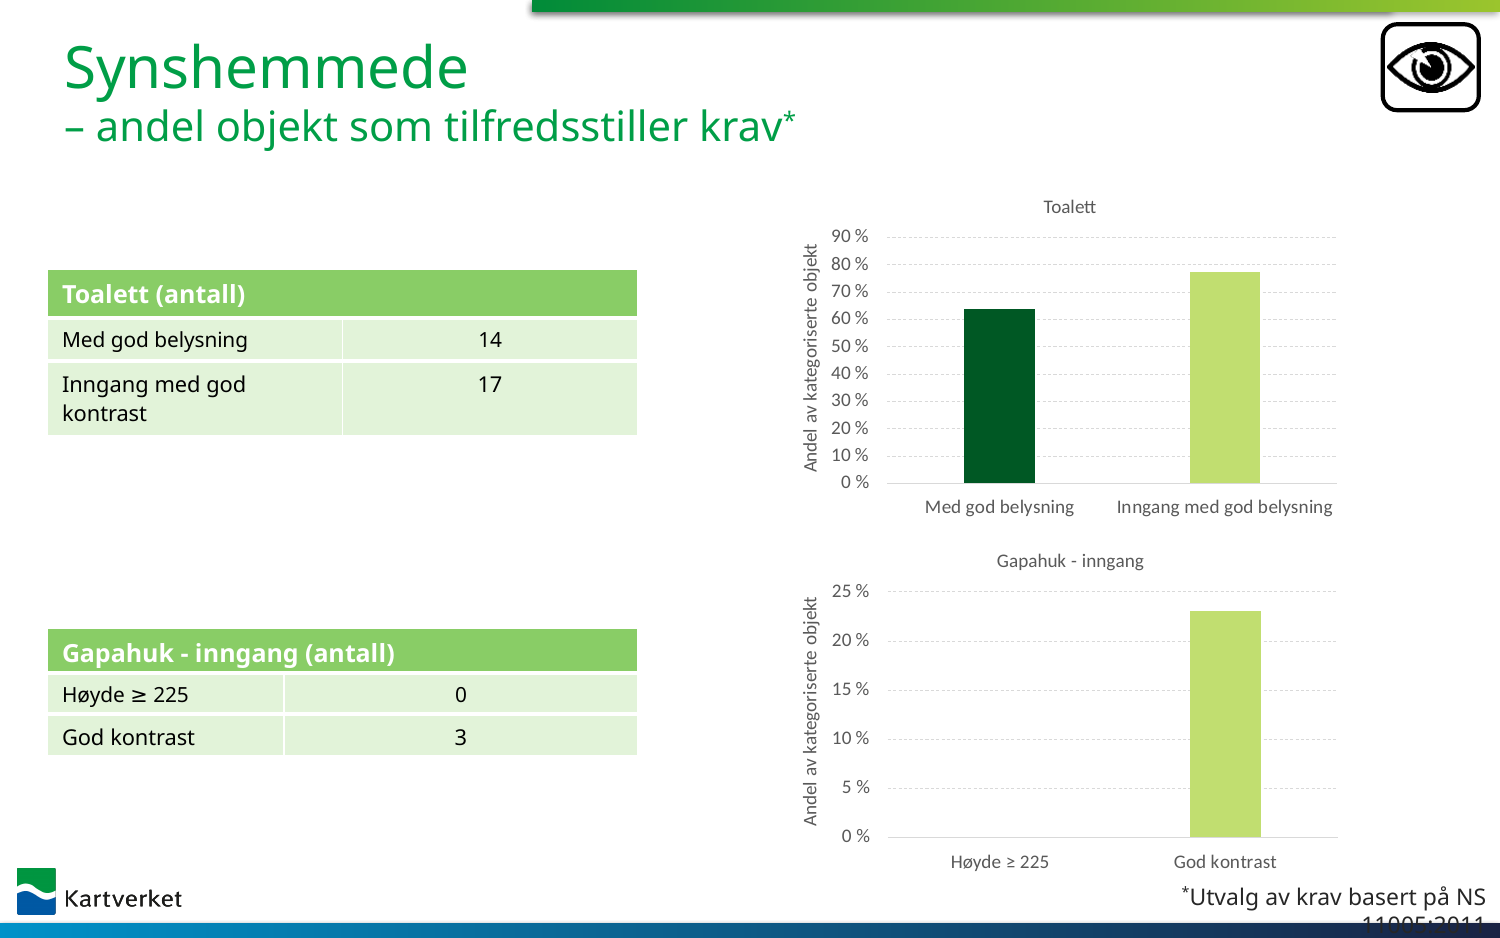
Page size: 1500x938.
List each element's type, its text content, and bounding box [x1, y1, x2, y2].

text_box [1382, 24, 1480, 111]
table_cell 17 [343, 363, 637, 435]
table_cell Høyde ≥ 225 [48, 675, 283, 712]
table_cell Med god belysning [48, 320, 342, 359]
table_cell God kontrast [48, 716, 283, 755]
table_cell Inngang med god kontrast [48, 363, 342, 435]
text_box Synshemmede – andel objekt som tilfredsstiller krav* [49, 24, 1431, 158]
table_header Gapahuk - inngang (antall) [48, 629, 637, 671]
table_header Toalett (antall) [48, 270, 637, 316]
text_box *Utvalg av krav basert på NS 11005:2011 [1068, 873, 1500, 938]
table_cell 14 [343, 320, 637, 359]
picture [791, 541, 1349, 880]
table_cell 0 [285, 675, 637, 712]
picture [791, 187, 1348, 526]
table_cell 3 [285, 716, 637, 755]
